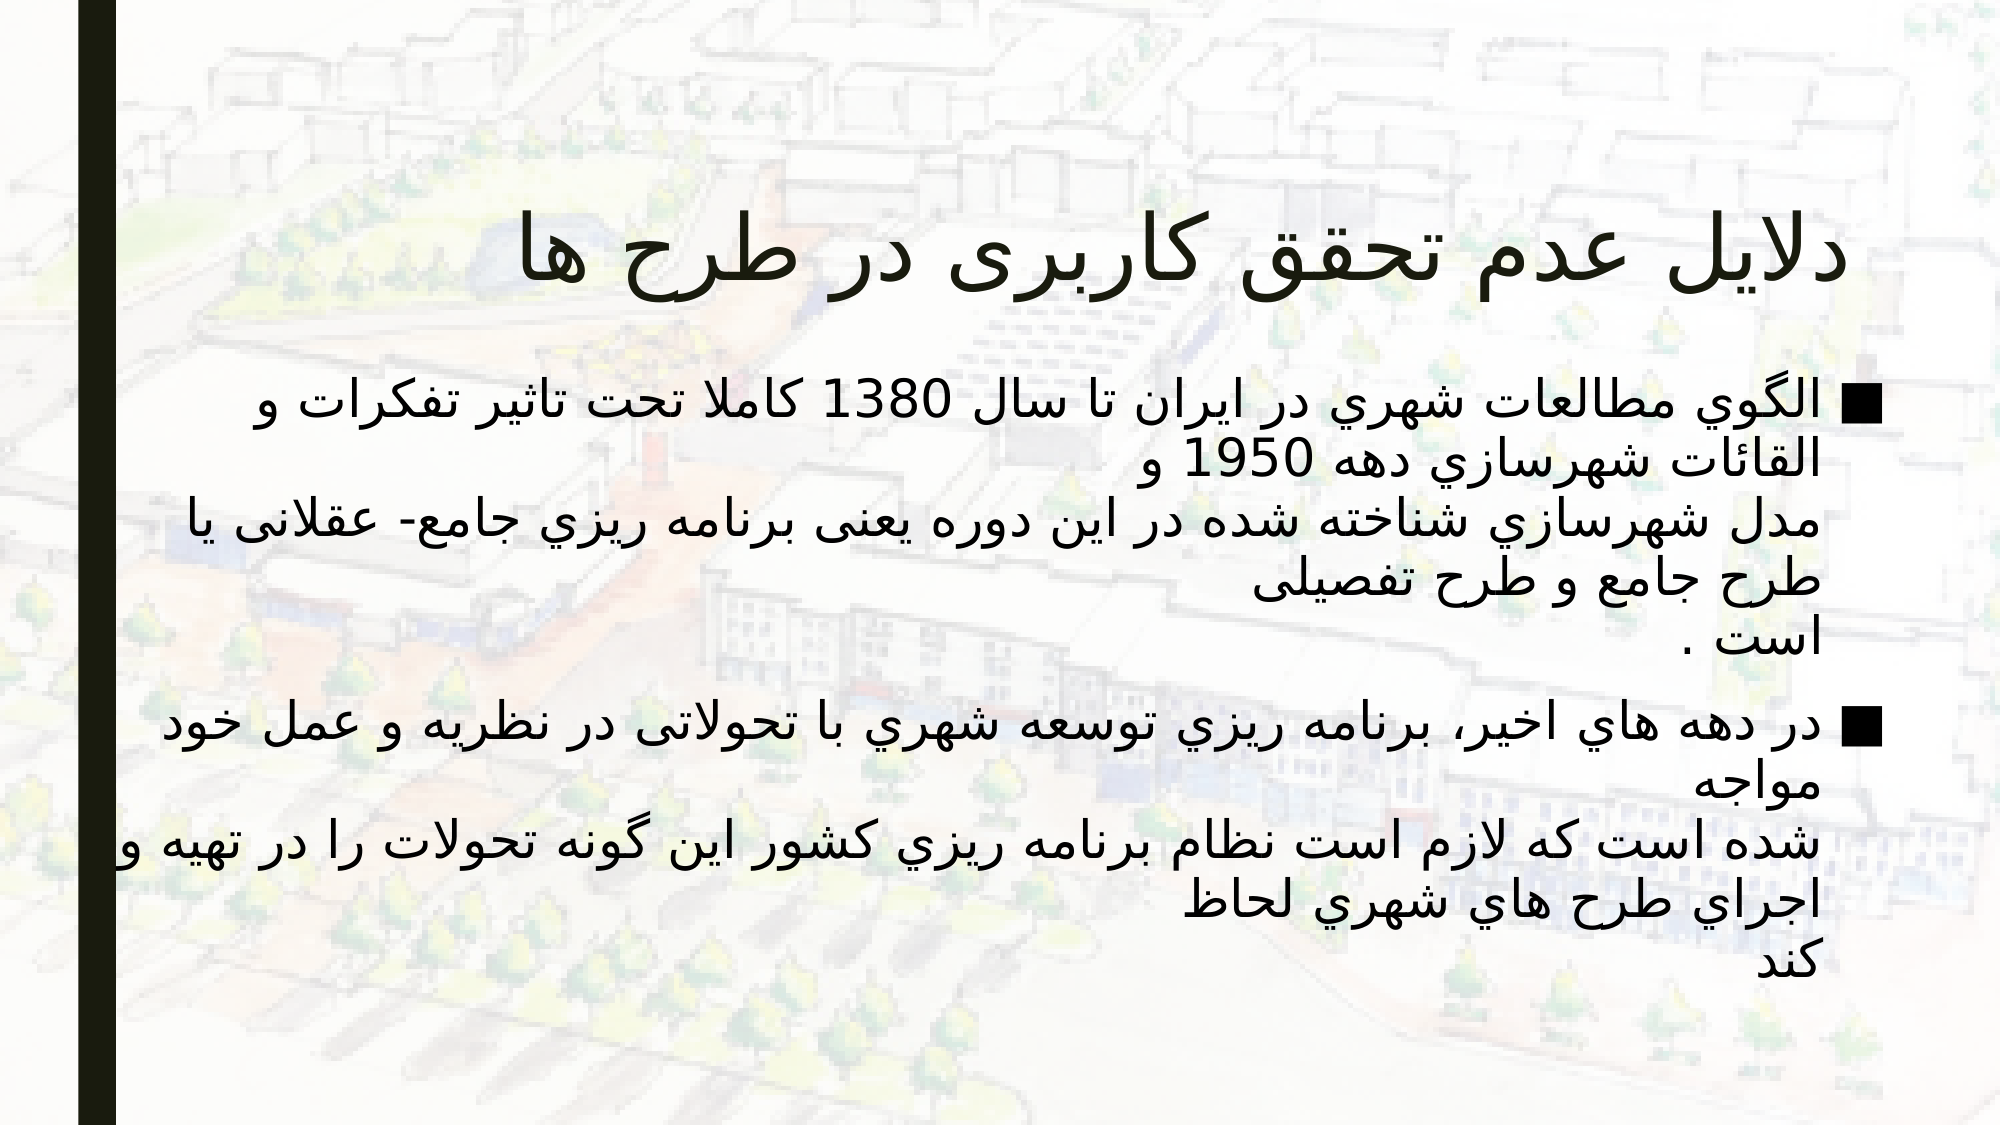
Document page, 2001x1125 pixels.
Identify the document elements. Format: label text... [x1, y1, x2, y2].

title دلایل عدم تحقق کاربری در طرح ها [131, 195, 1869, 354]
list الگوي مطالعات شهري در ایران تا سال 1380 کاملا تحت تاثير تفکرات و القائات شهرسازي دهه 1950 و مدل شهرسازي شناخته شده در این دوره یعنی برنامه ریزي جامع- عقلانی یا طرح جامع و طرح تفصيلی است . در دهه هاي اخير، برنامه ریزي توسعه شهري با تحولاتی در نظریه و عمل خود مواجه شده است که لازم است نظام برنامه ریزي کشور این گونه تحولات را در تهيه و اجراي طرح هاي شهري لحاظ کند [98, 362, 1902, 1125]
